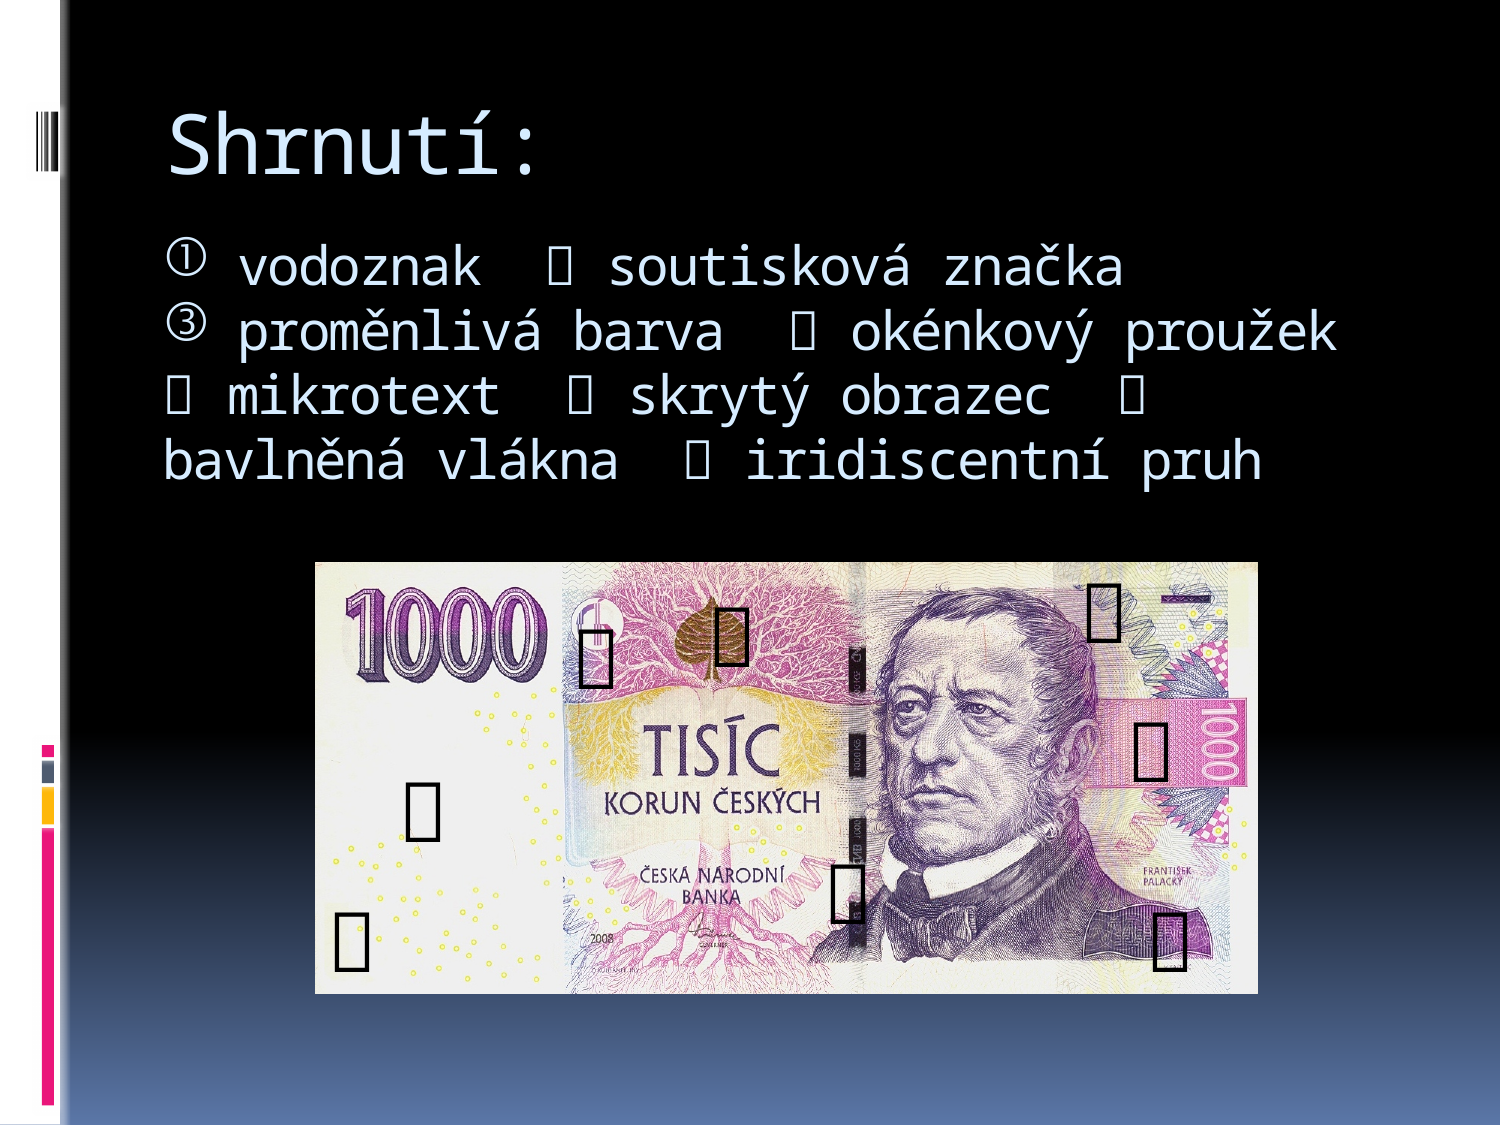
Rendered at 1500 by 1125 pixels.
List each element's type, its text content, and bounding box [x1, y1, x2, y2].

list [315, 562, 1259, 995]
text_box vodoznak  soutisková značka proměnlivá barva  okénkový proužek  mikrotext  skrytý obrazec  bavlněná vlákna  iridiscentní pruh [147, 223, 1423, 504]
title Shrnutí: [150, 83, 1425, 234]
